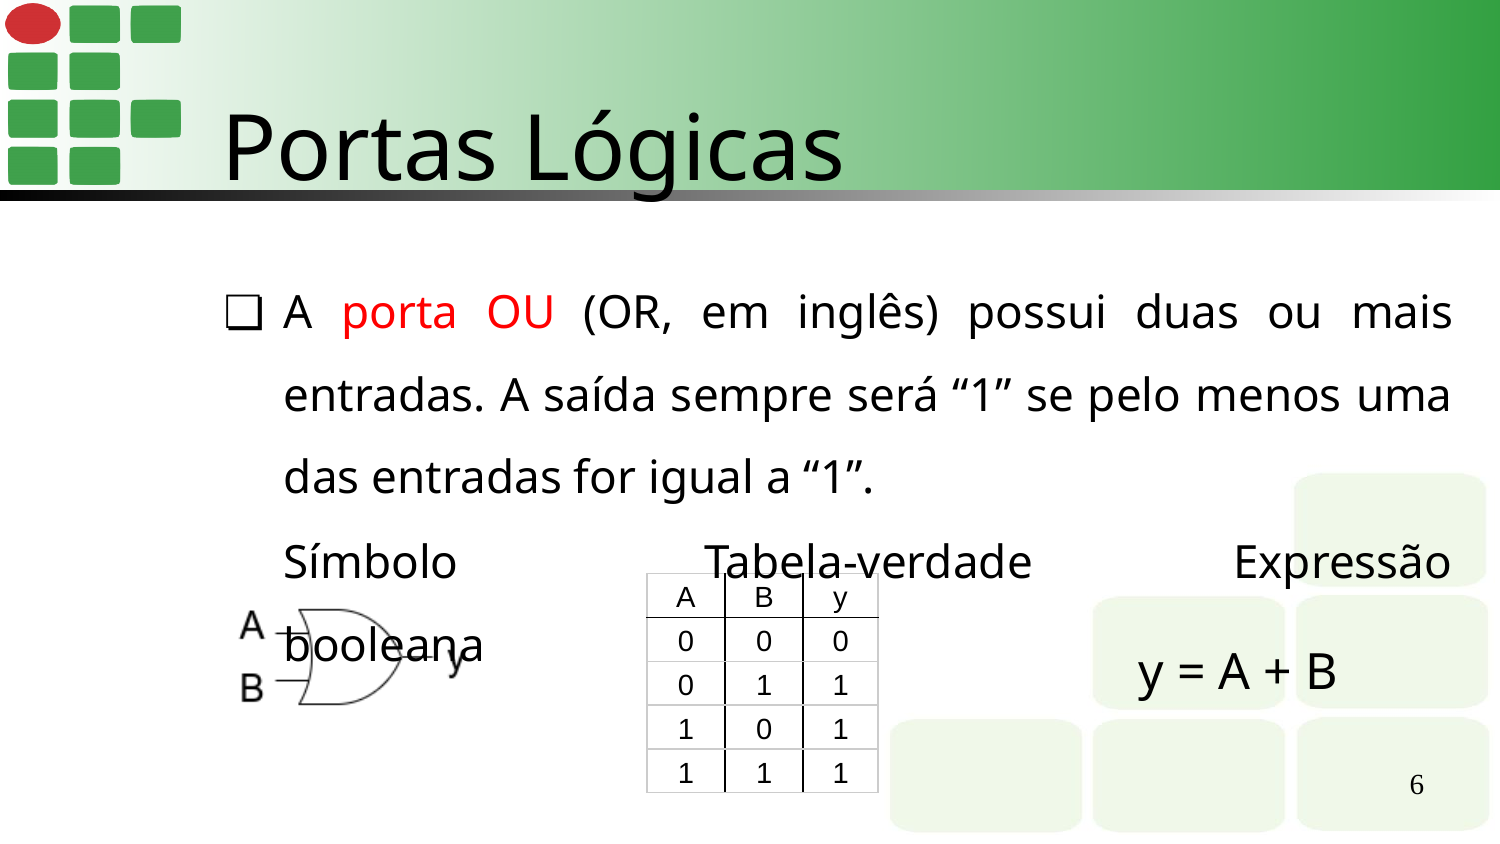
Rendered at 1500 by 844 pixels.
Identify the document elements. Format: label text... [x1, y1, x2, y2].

table_cell 0 [726, 618, 802, 661]
table_cell 1 [726, 662, 802, 704]
text_box A porta OU (OR, em inglês) possui duas ou mais entradas. A saída sempre será “1” se pelo menos uma das entradas for igual a “1”. [193, 248, 1469, 483]
table_header B [726, 575, 802, 617]
text_box y = A + B [1123, 624, 1376, 719]
table_header y [804, 575, 877, 617]
picture [803, 441, 1495, 835]
picture [5, 3, 181, 185]
slide_number ‹#› [1075, 768, 1425, 827]
table_cell 1 [648, 750, 724, 792]
table_cell 0 [648, 618, 724, 661]
text_box Portas Lógicas [206, 26, 1468, 207]
text_box Símbolo Tabela-verdade Expressão booleana [193, 498, 1469, 575]
picture [228, 603, 481, 711]
table_header A [648, 575, 724, 617]
table_cell 0 [804, 618, 877, 661]
table_cell 1 [804, 750, 877, 792]
table_cell 1 [726, 750, 802, 792]
table_cell 1 [804, 706, 877, 748]
table_cell 0 [726, 706, 802, 748]
table_cell 0 [648, 662, 724, 704]
table_cell 1 [648, 706, 724, 748]
table_cell 1 [804, 662, 877, 704]
